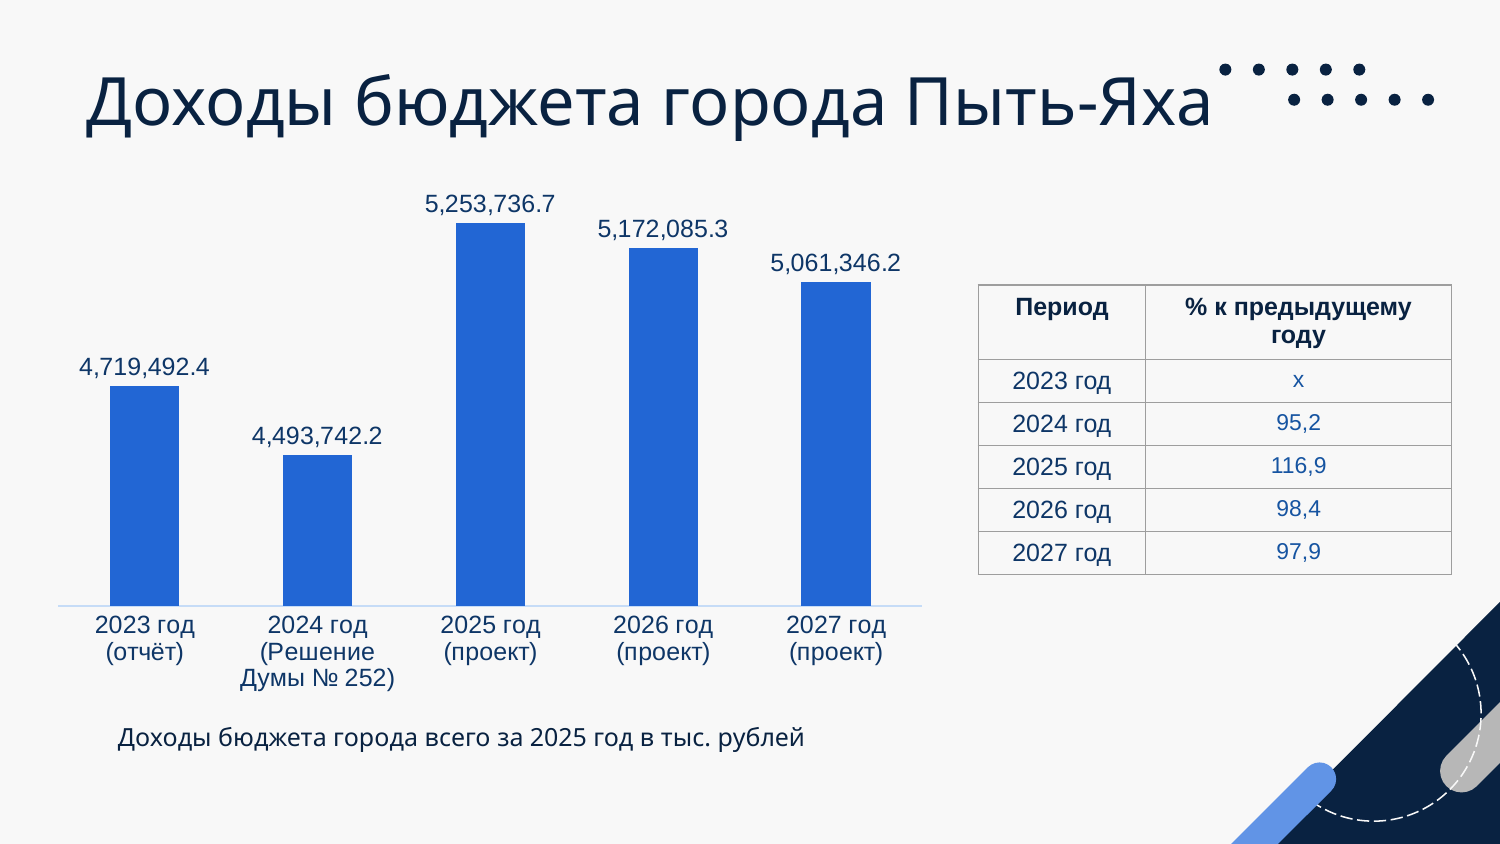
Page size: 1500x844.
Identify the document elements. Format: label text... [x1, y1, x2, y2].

text_box Доходы бюджета города всего за 2025 год в тыс. рублей [102, 712, 843, 787]
table_cell 97,9 [1146, 532, 1451, 574]
table_cell 2027 год [979, 532, 1145, 574]
table_cell 2025 год [979, 446, 1145, 488]
table_cell х [1146, 360, 1451, 402]
chart [40, 167, 941, 703]
table_header Период [979, 286, 1145, 359]
table_cell 2023 год [979, 360, 1145, 402]
table_header % к предыдущему году [1146, 286, 1451, 359]
table_cell 98,4 [1146, 489, 1451, 531]
table_cell 2024 год [979, 403, 1145, 445]
title Доходы бюджета города Пыть-Яха [71, 43, 1336, 138]
table_cell 116,9 [1146, 446, 1451, 488]
table_cell 95,2 [1146, 403, 1451, 445]
table_cell 2026 год [979, 489, 1145, 531]
